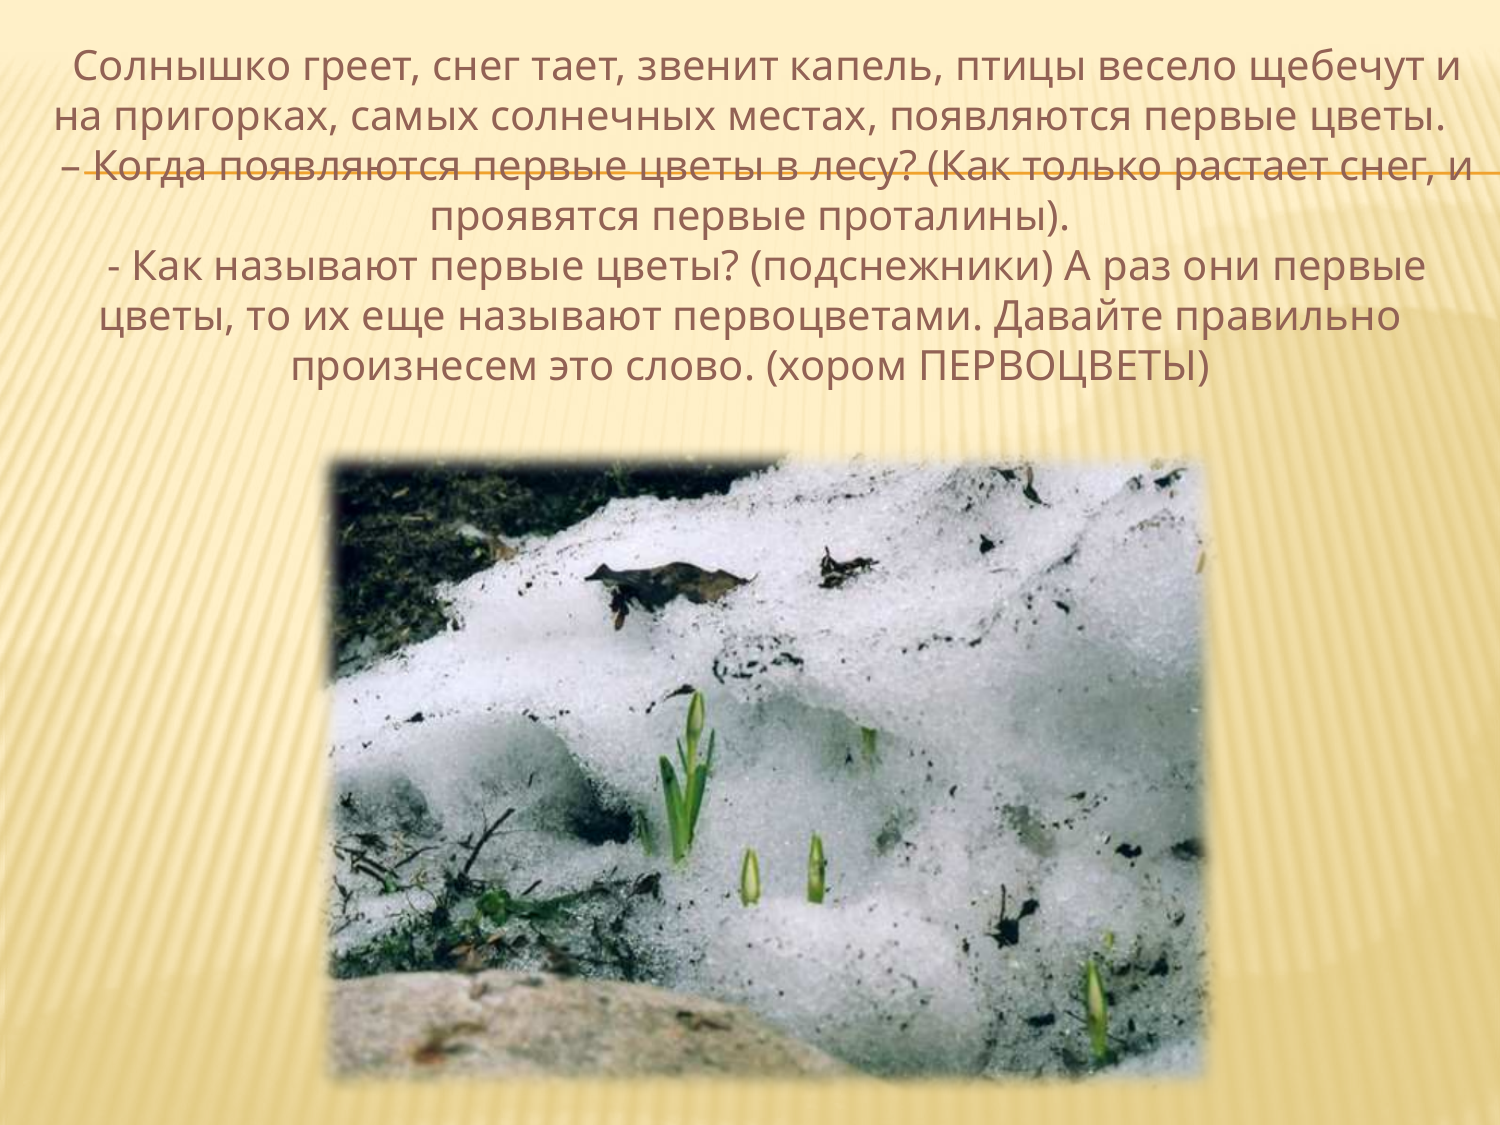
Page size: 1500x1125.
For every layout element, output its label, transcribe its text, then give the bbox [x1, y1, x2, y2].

text_box Солнышко греет, снег тает, звенит капель, птицы весело щебечут и на пригорках, самых солнечных местах, появляются первые цветы. – Когда появляются первые цветы в лесу? (Как только растает снег, и проявятся первые проталины). - Как называют первые цветы? (подснежники) А раз они первые цветы, то их еще называют первоцветами. Давайте правильно произнесем это слово. (хором ПЕРВОЦВЕТЫ) [0, 31, 1500, 397]
picture [312, 444, 1223, 1096]
